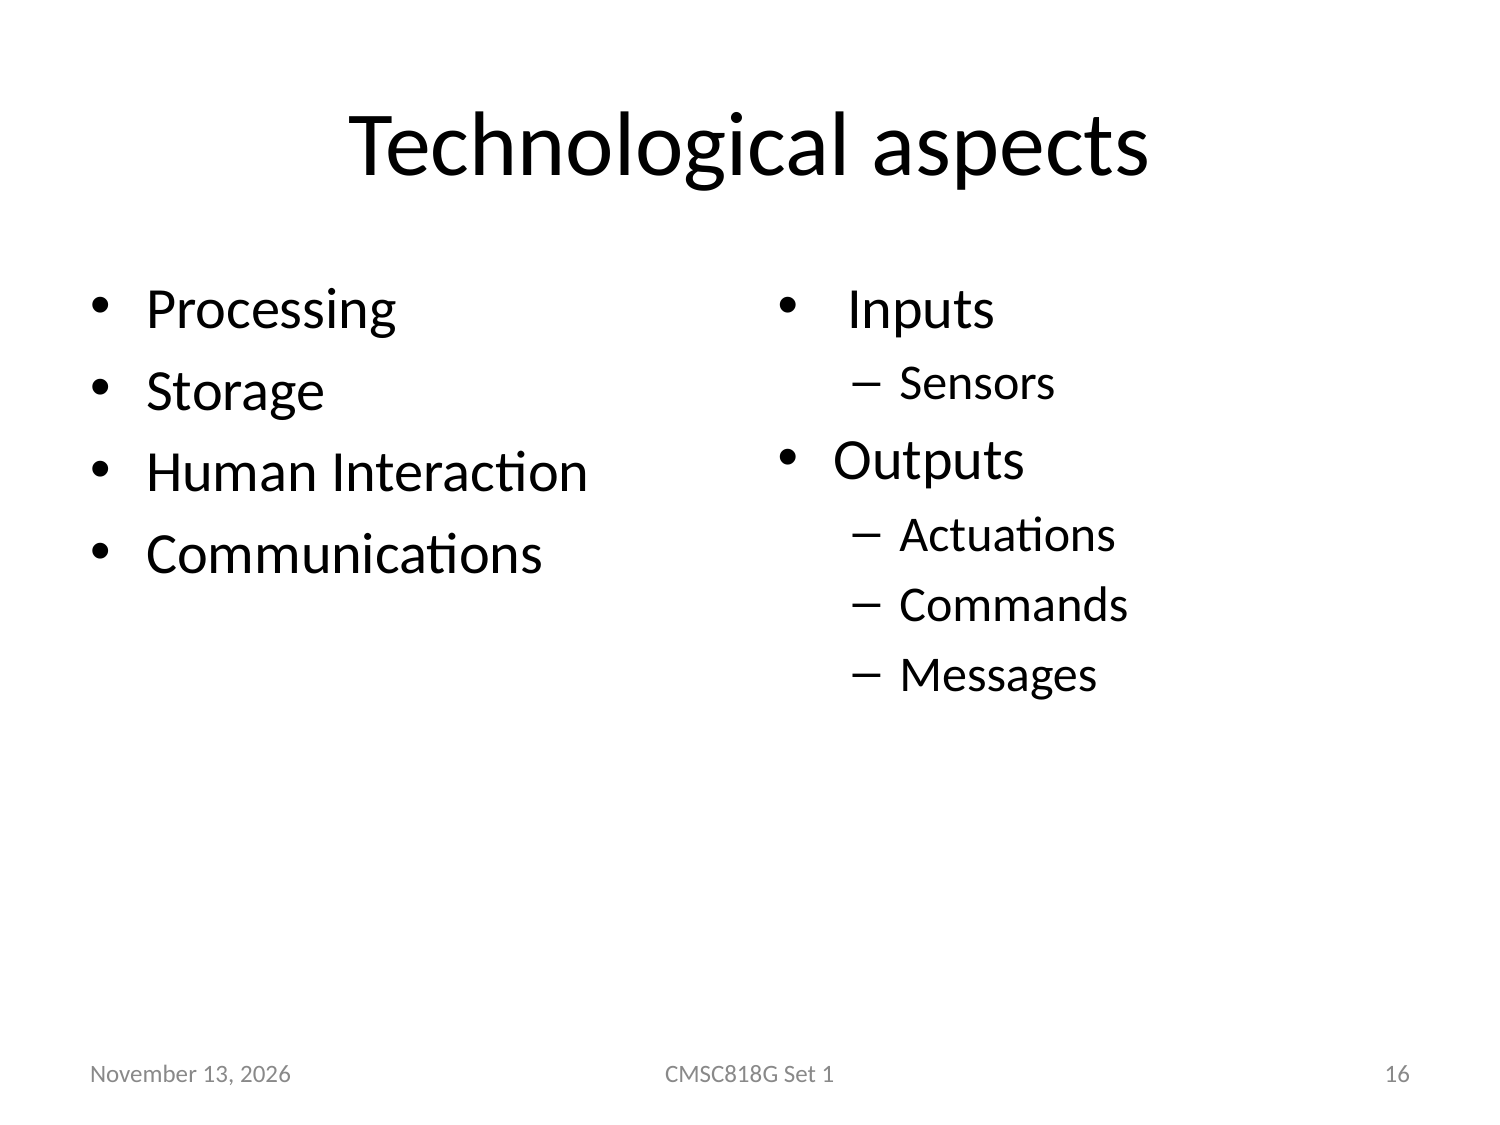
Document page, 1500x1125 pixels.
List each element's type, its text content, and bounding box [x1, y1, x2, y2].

footer CMSC818G Set 1 [512, 1042, 988, 1103]
slide_number 16 [1074, 1042, 1425, 1103]
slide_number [75, 1042, 425, 1103]
list Processing Storage Human Interaction Communications [75, 262, 738, 1005]
list Inputs Sensors Outputs Actuations Commands Messages [762, 262, 1425, 1005]
title Technological aspects [75, 45, 1425, 233]
